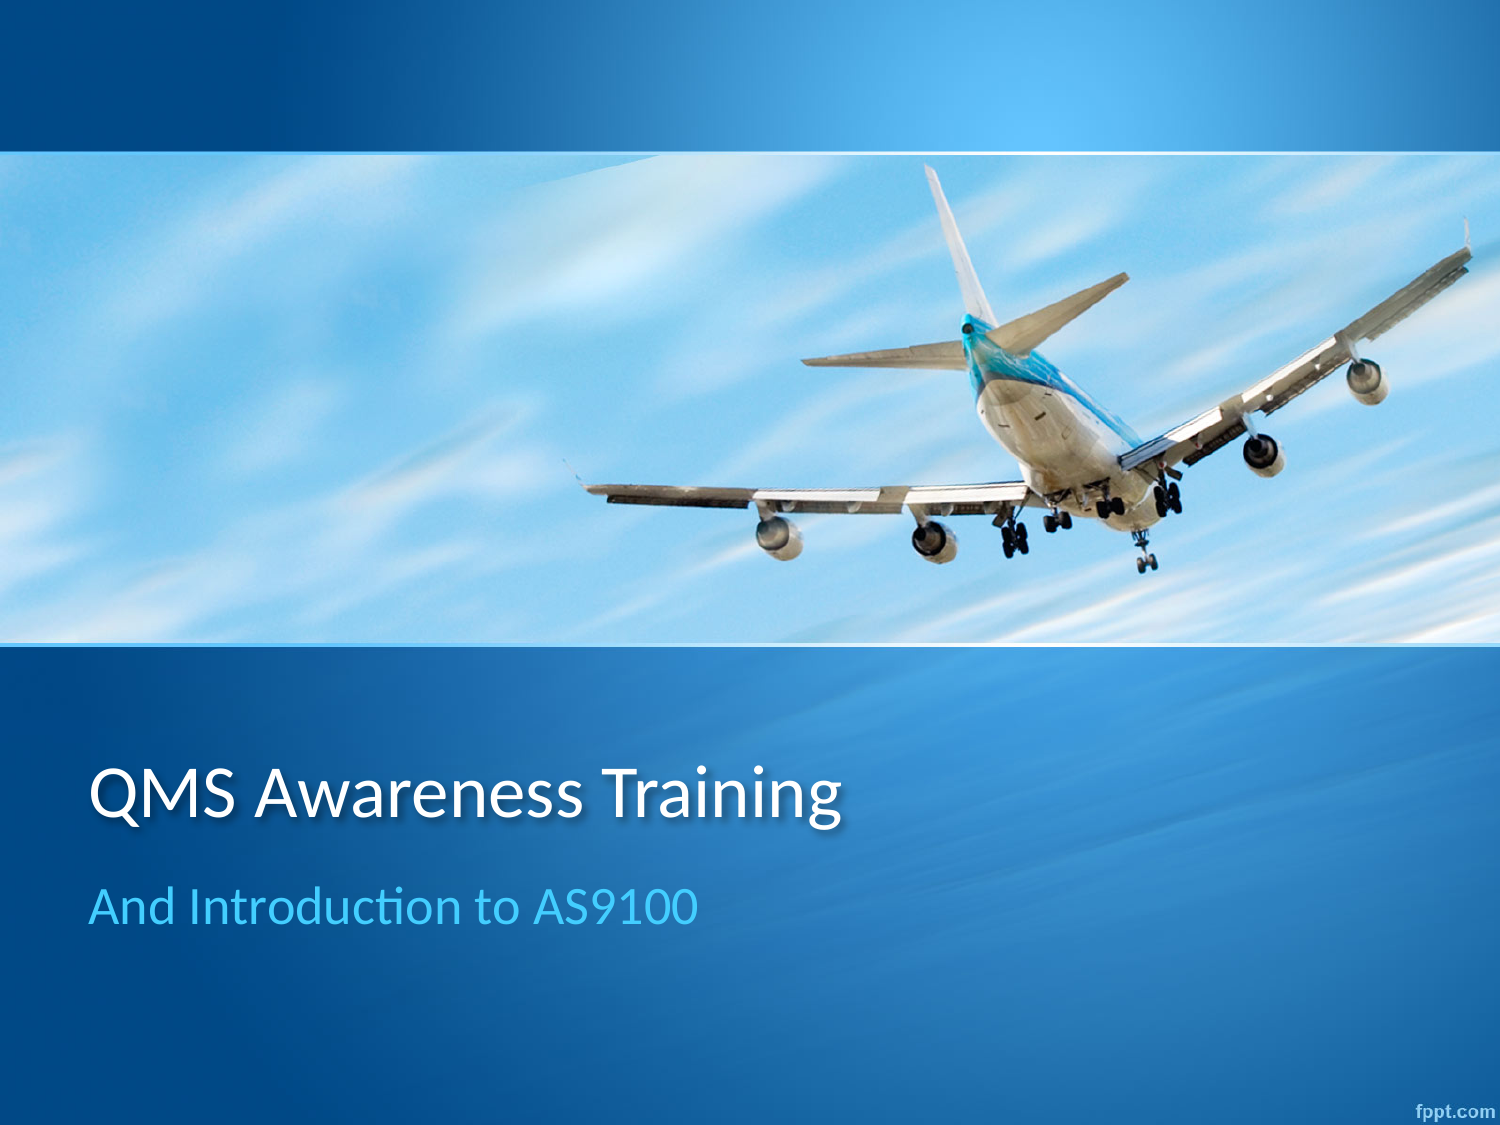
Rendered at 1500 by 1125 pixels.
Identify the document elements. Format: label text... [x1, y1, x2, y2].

subtitle And Introduction to AS9100 [73, 863, 1124, 964]
picture [0, 0, 1500, 1125]
title QMS Awareness Training [73, 712, 1349, 864]
